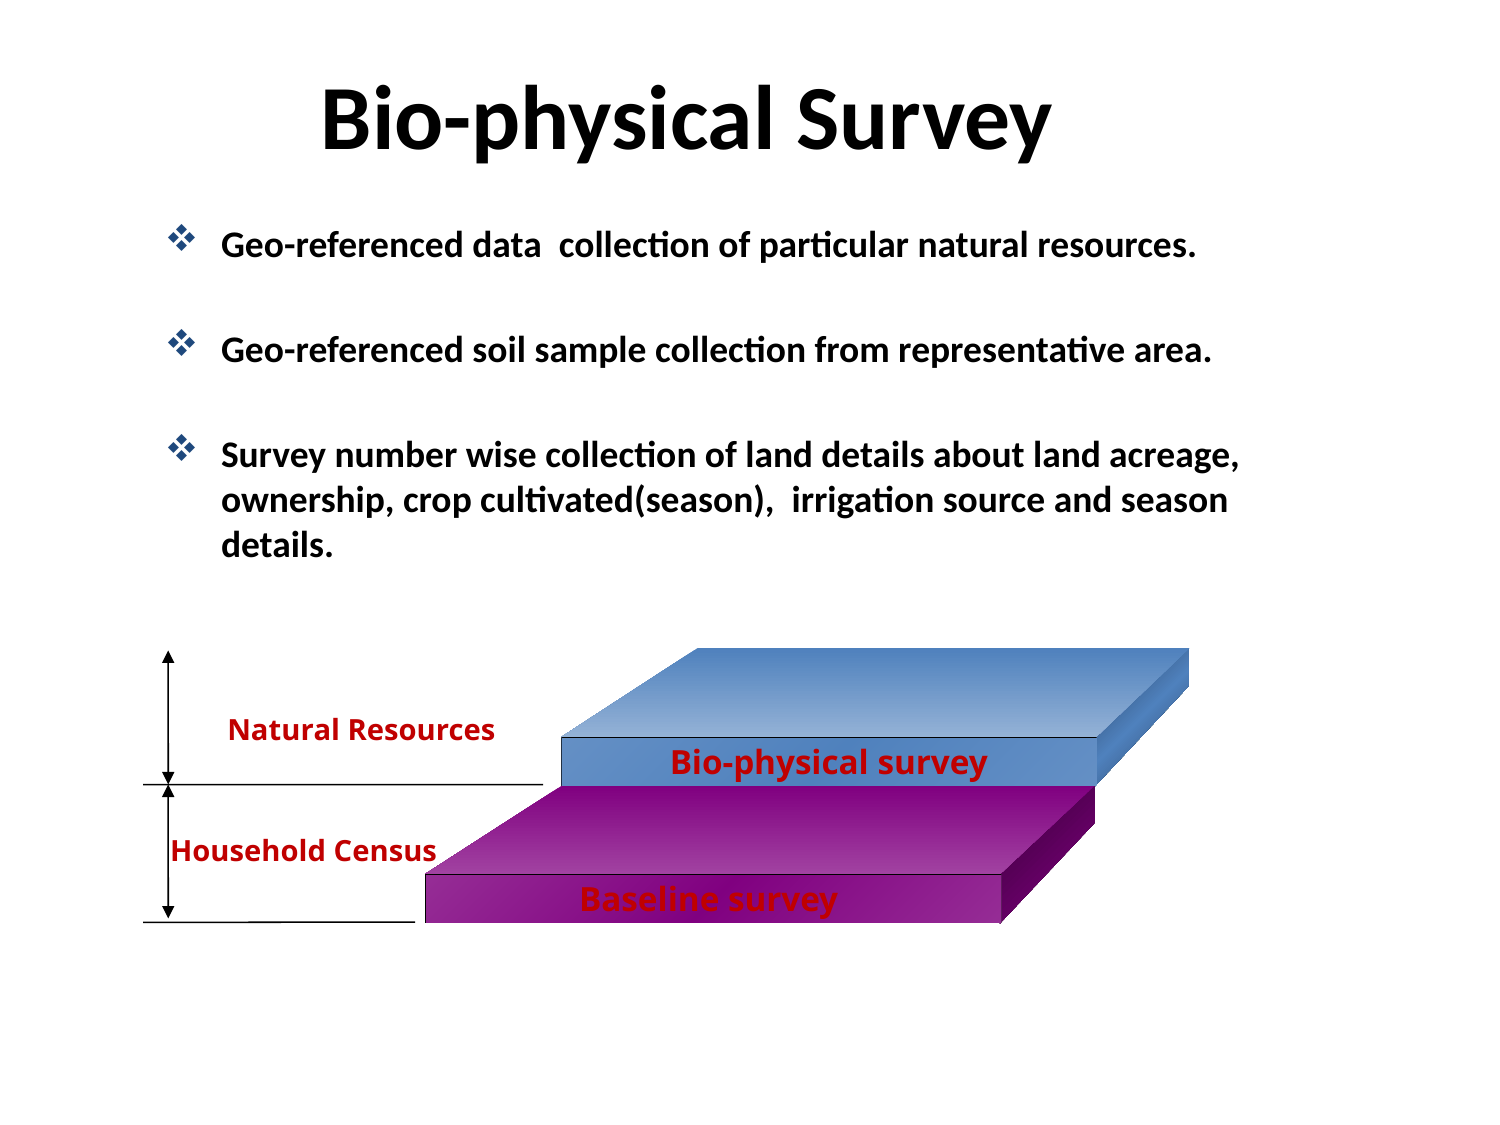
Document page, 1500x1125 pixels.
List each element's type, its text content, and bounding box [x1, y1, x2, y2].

text_box Natural Resources [212, 703, 419, 754]
text_box [162, 875, 175, 919]
title Bio-physical Survey [75, 37, 1300, 188]
text_box Household Census [155, 824, 419, 875]
text_box Geo-referenced data collection of particular natural resources. Geo-referenced soil sample collection from representative area. Survey number wise collection of land details about land acreage, ownership, crop cultivated(season), irrigation source and season details. [150, 212, 1313, 613]
text_box [161, 650, 175, 784]
text_box [161, 784, 175, 824]
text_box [424, 647, 1191, 924]
